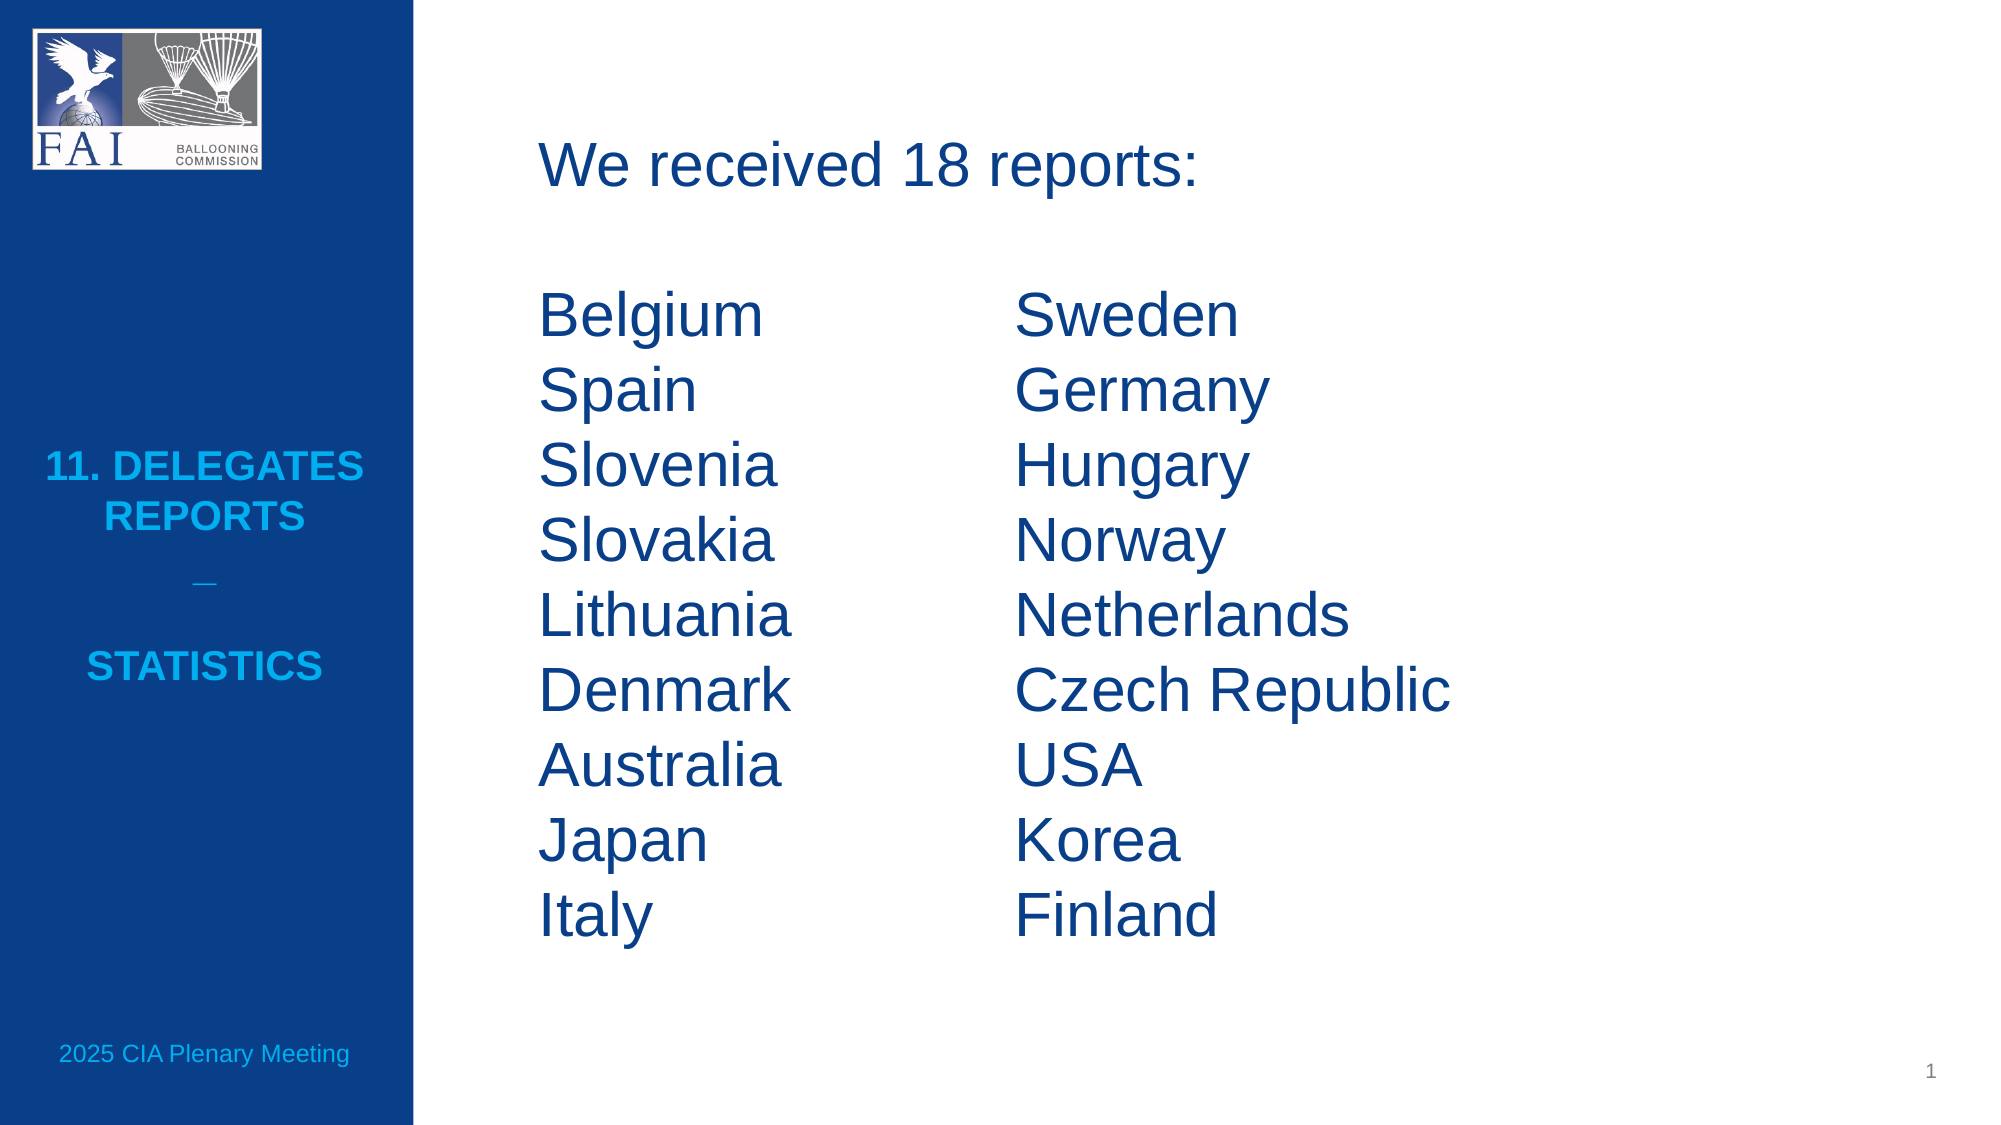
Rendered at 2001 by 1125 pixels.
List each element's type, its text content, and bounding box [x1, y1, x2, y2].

list We received 18 reports: Belgium Spain Slovenia Slovakia Lithuania Denmark Australia Japan Italy [524, 116, 999, 733]
text_box Sweden Germany Hungary Norway Netherlands Czech Republic USA Korea Finland [999, 116, 1952, 733]
list 11. Delegates reports _ Statistics [9, 253, 400, 874]
picture [32, 28, 262, 170]
